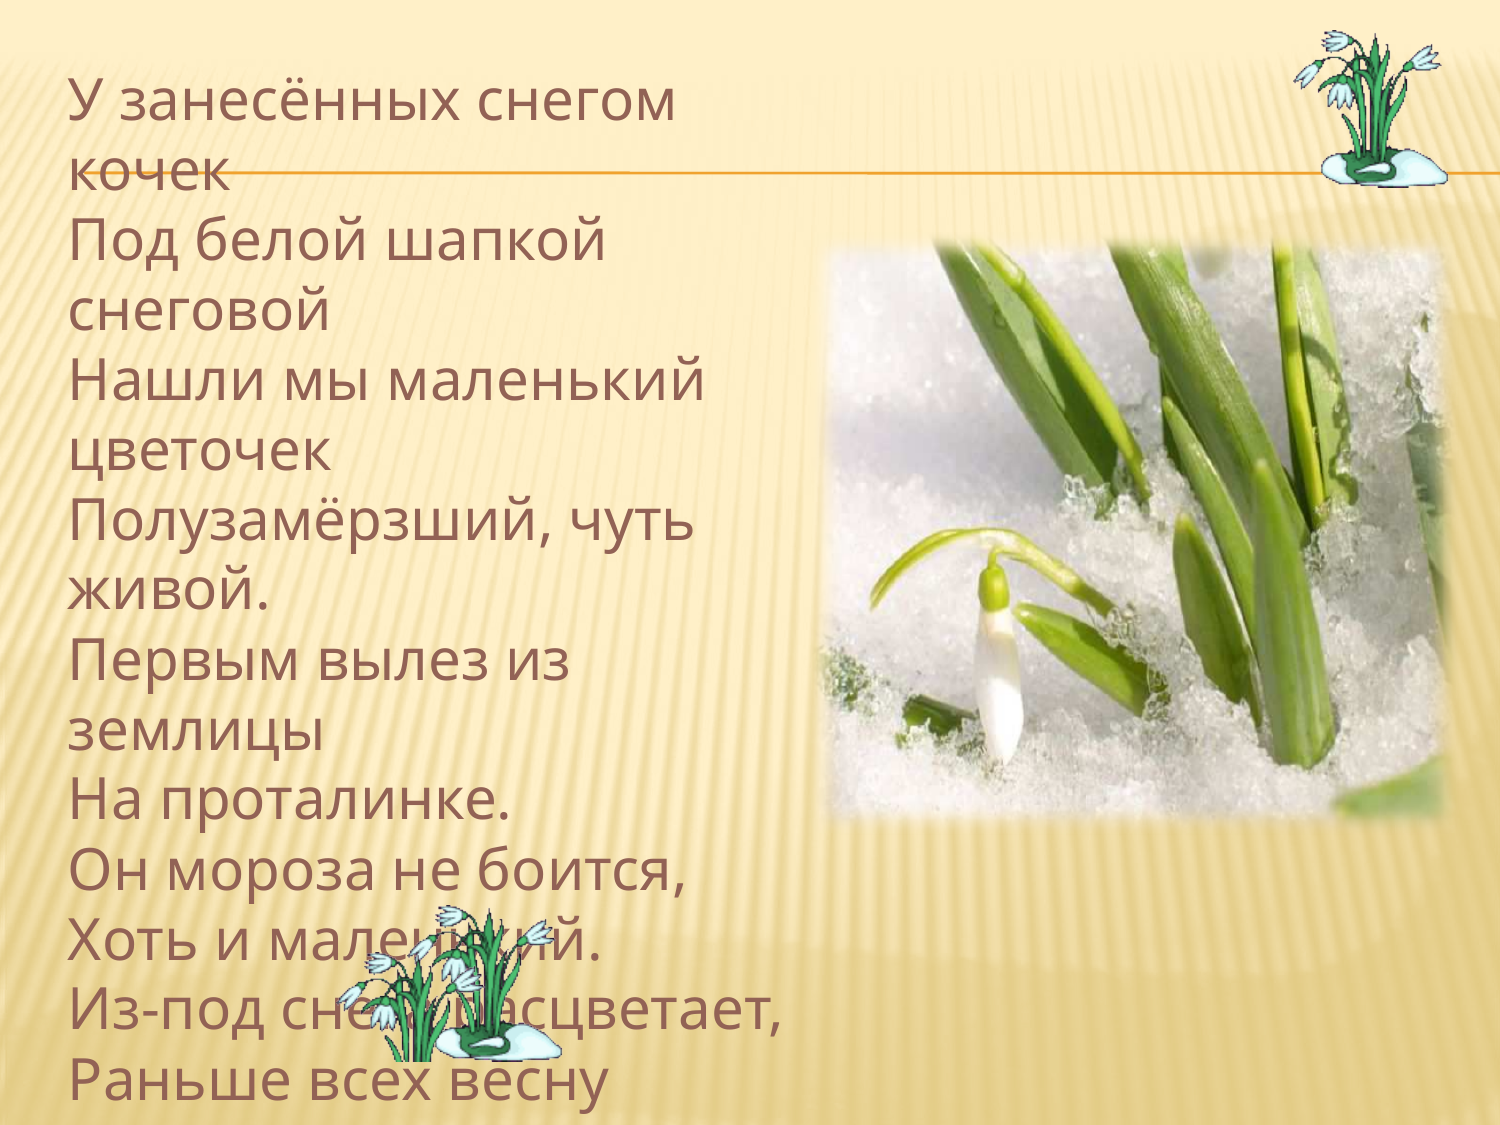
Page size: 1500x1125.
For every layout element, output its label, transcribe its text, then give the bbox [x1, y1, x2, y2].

picture [336, 904, 564, 1062]
picture [1292, 30, 1450, 188]
text_box У занесённых снегом кочек Под белой шапкой снеговой Нашли мы маленький цветочек Полузамёрзший, чуть живой. Первым вылез из землицы На проталинке. Он мороза не боится, Хоть и маленький. Из-под снега расцветает, Раньше всех весну встречает. [53, 54, 857, 1125]
picture [808, 231, 1459, 835]
